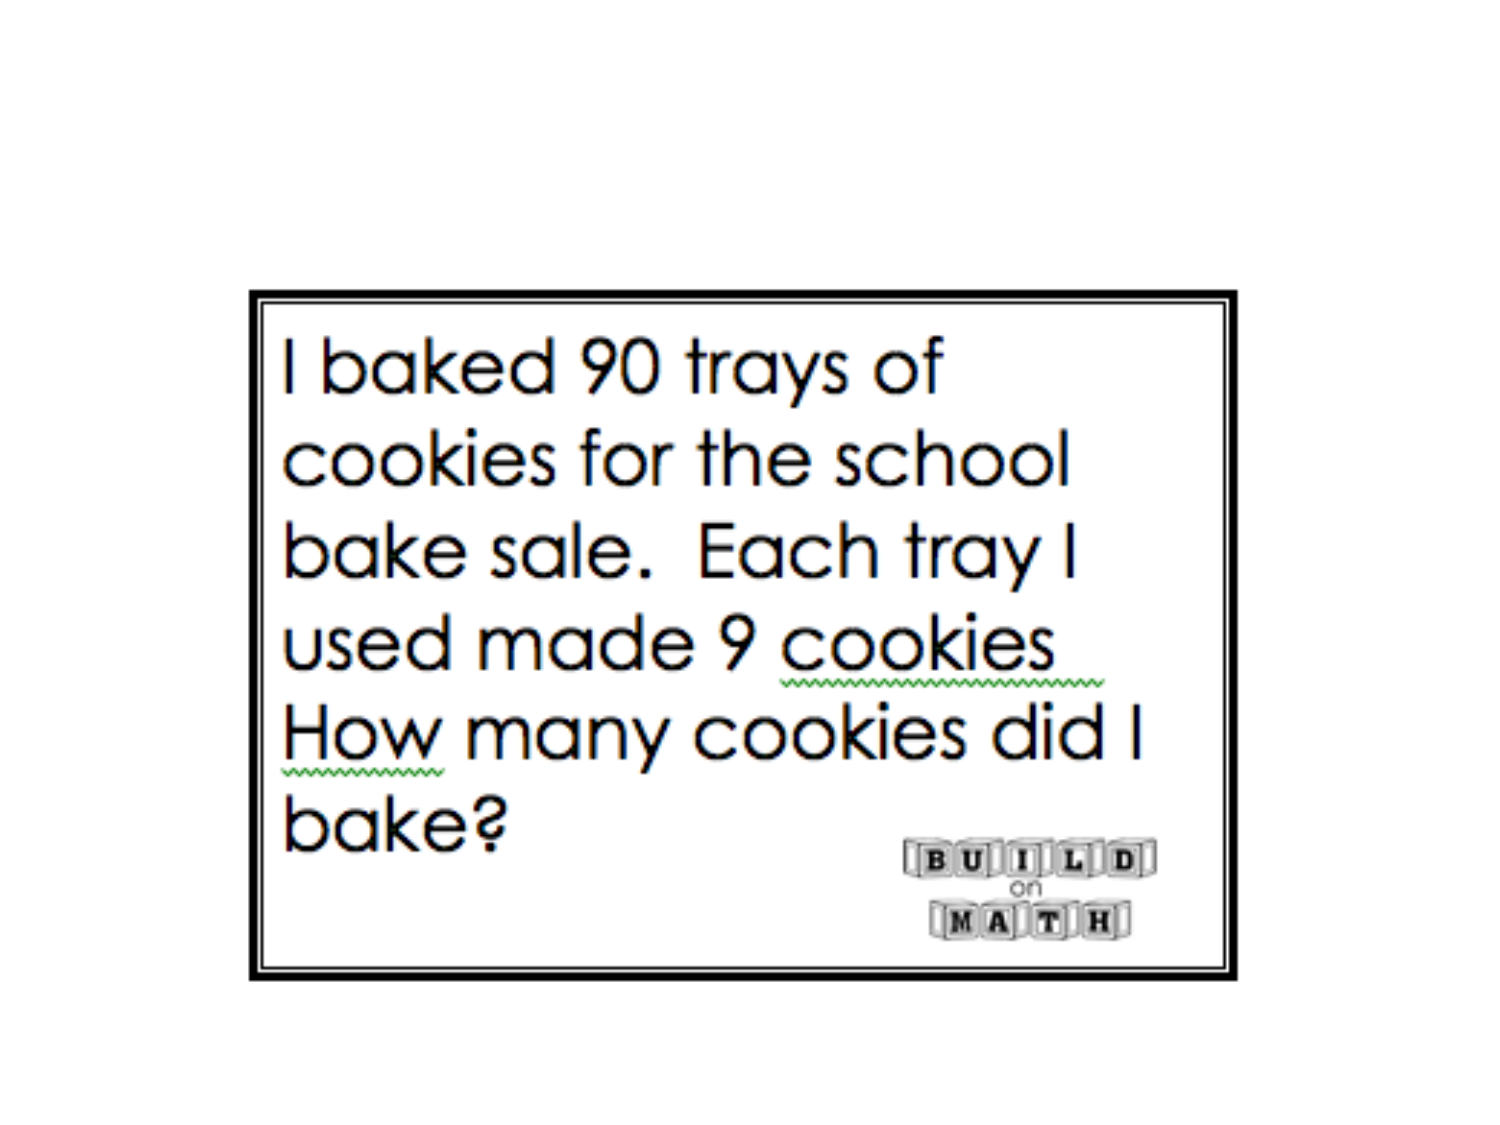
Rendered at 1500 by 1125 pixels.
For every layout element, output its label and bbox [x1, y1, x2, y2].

list [74, 262, 1426, 1006]
